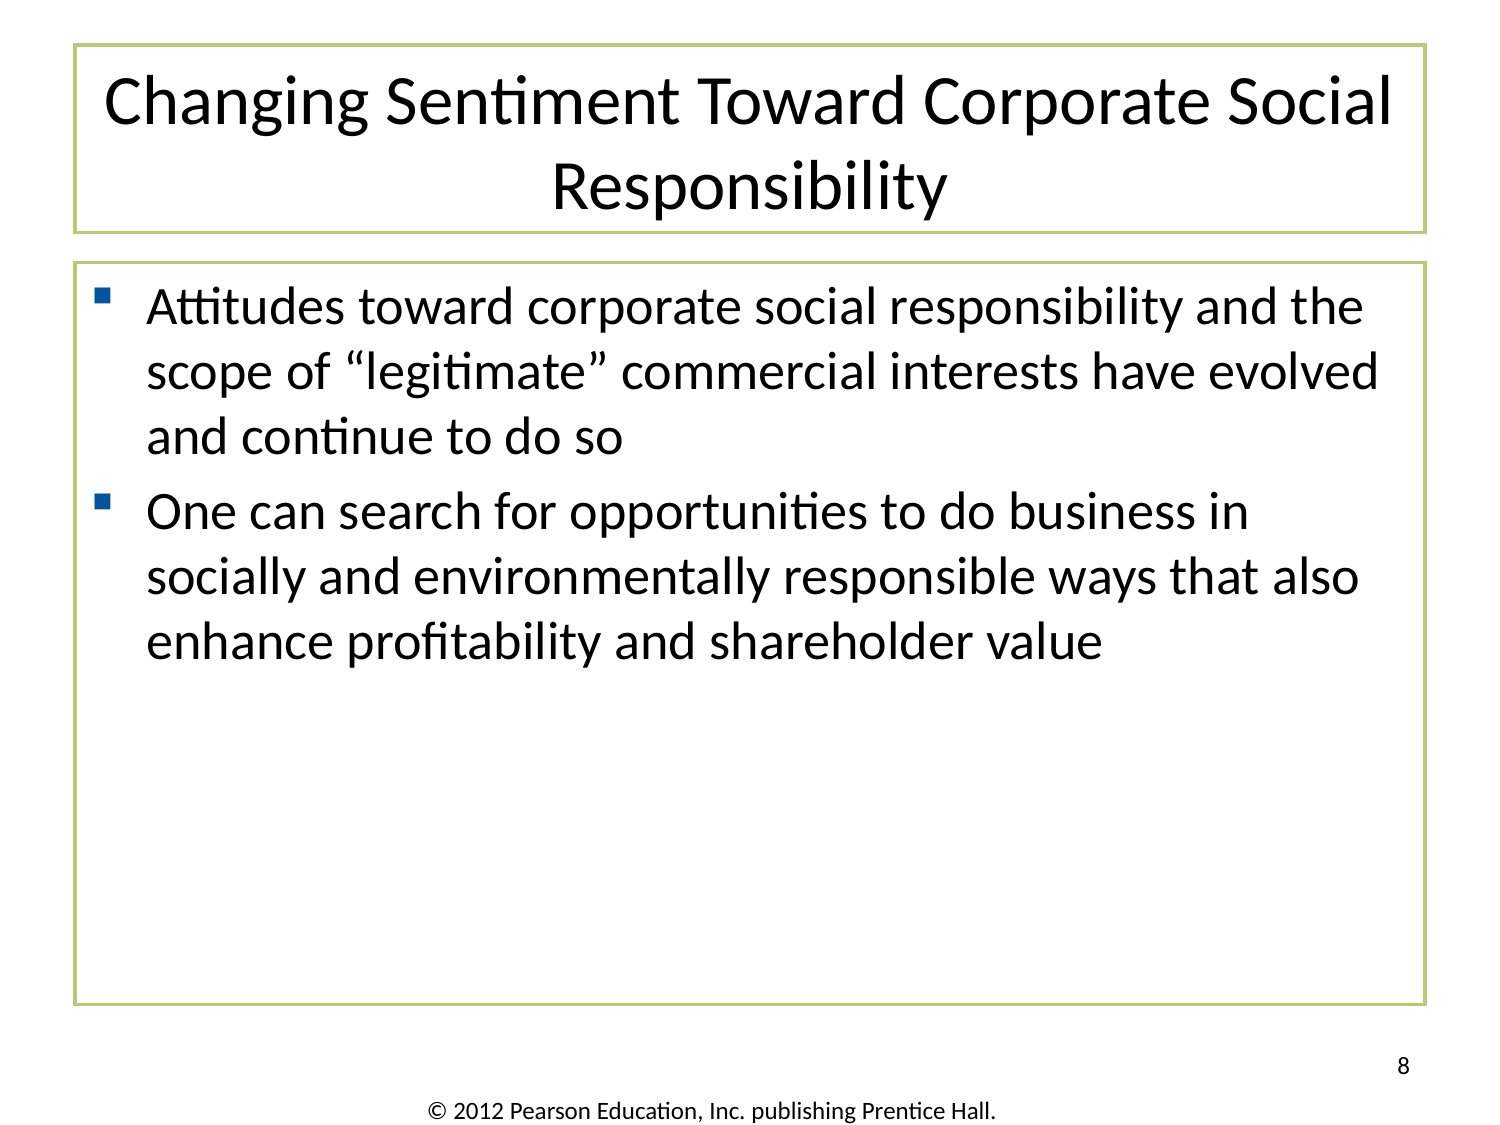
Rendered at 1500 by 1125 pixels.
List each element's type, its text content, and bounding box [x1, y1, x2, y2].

slide_number 8 [1074, 1042, 1425, 1103]
title Changing Sentiment Toward Corporate Social Responsibility [73, 43, 1427, 234]
list Attitudes toward corporate social responsibility and the scope of “legitimate” commercial interests have evolved and continue to do so One can search for opportunities to do business in socially and environmentally responsible ways that also enhance profitability and shareholder value [73, 261, 1427, 1006]
